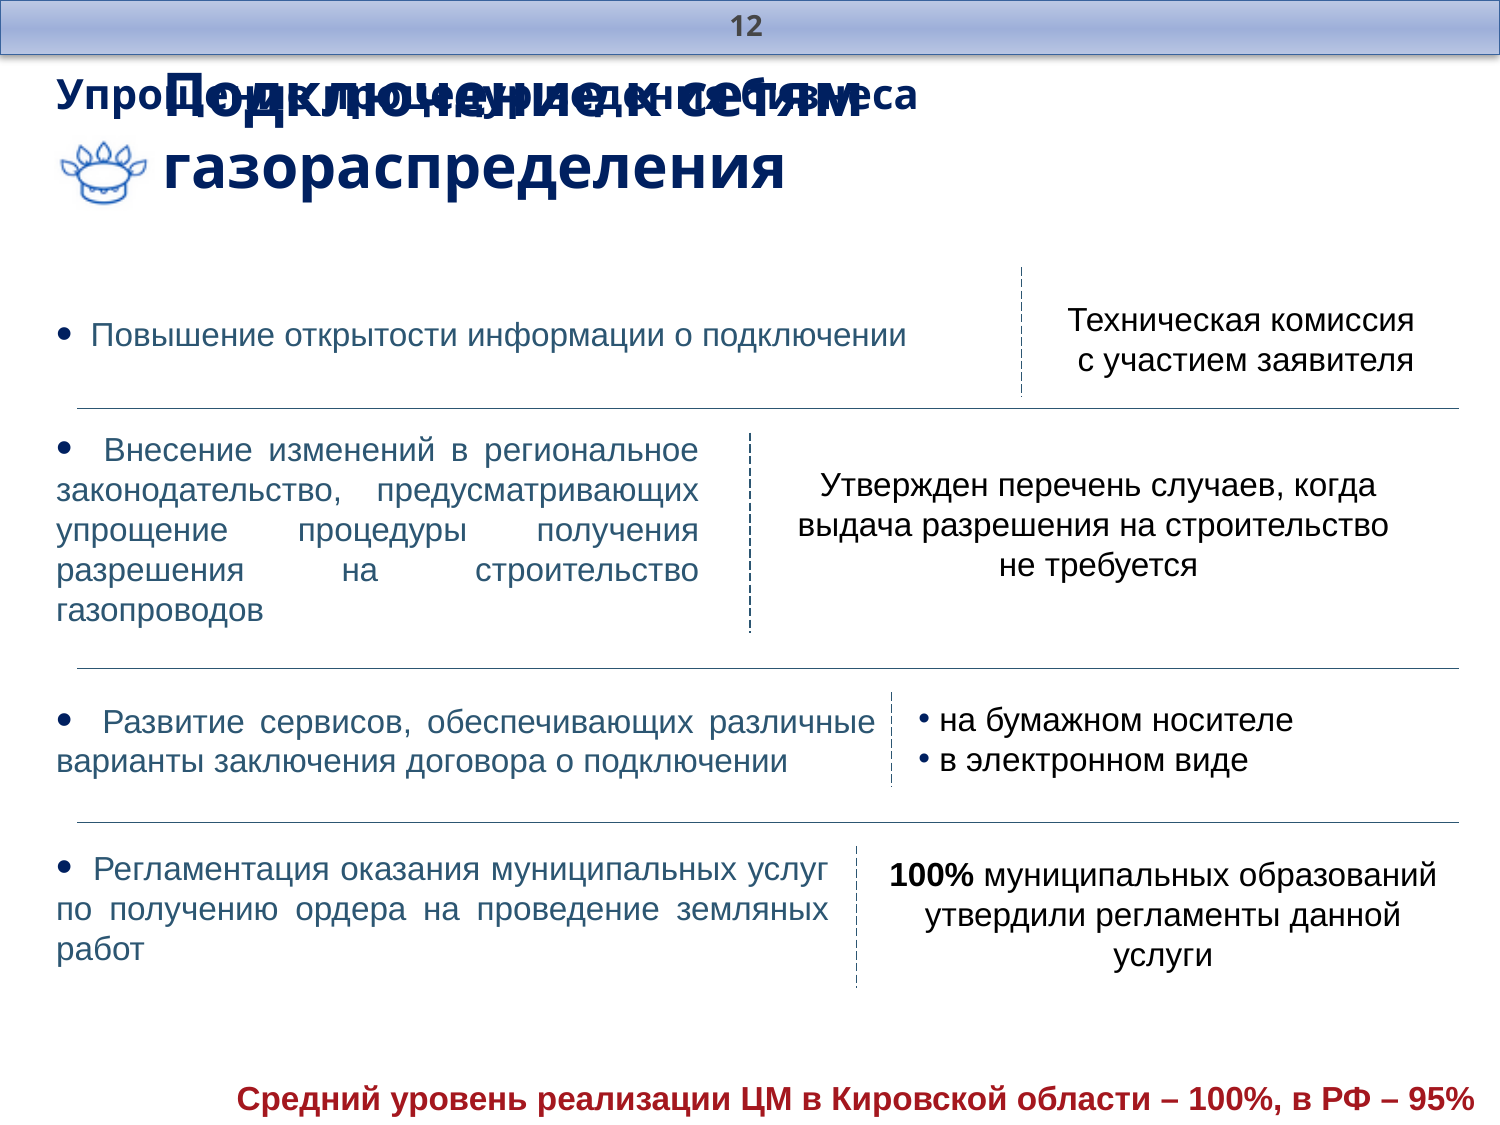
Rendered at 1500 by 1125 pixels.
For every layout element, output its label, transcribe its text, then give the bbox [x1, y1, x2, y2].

text_box на бумажном носителе в электронном виде [903, 690, 1459, 786]
text_box Утвержден перечень случаев, когда выдача разрешения на строительство не требуется [761, 456, 1436, 591]
text_box 12 [714, 0, 857, 43]
picture [52, 133, 156, 212]
text_box Внесение изменений в региональное законодательство, предусматривающих упрощение процедуры получения разрешения на строительство газопроводов [41, 420, 715, 636]
text_box Развитие сервисов, обеспечивающих различные варианты заключения договора о подключении [41, 692, 891, 787]
text_box [0, 0, 1500, 55]
text_box Средний уровень реализации ЦМ в Кировской области – 100%, в РФ – 95% [221, 1069, 1492, 1125]
text_box Подключение к сетям газораспределения [162, 148, 1483, 208]
text_box Регламентация оказания муниципальных услуг по получению ордера на проведение земляных работ [41, 839, 845, 974]
title Упрощение процедур ведения бизнеса [41, 63, 1392, 126]
text_box 100% муниципальных образований утвердили регламенты данной услуги [868, 845, 1459, 981]
text_box Повышение открытости информации о подключении [41, 306, 1016, 361]
text_box Техническая комиссия с участием заявителя [1045, 290, 1447, 386]
